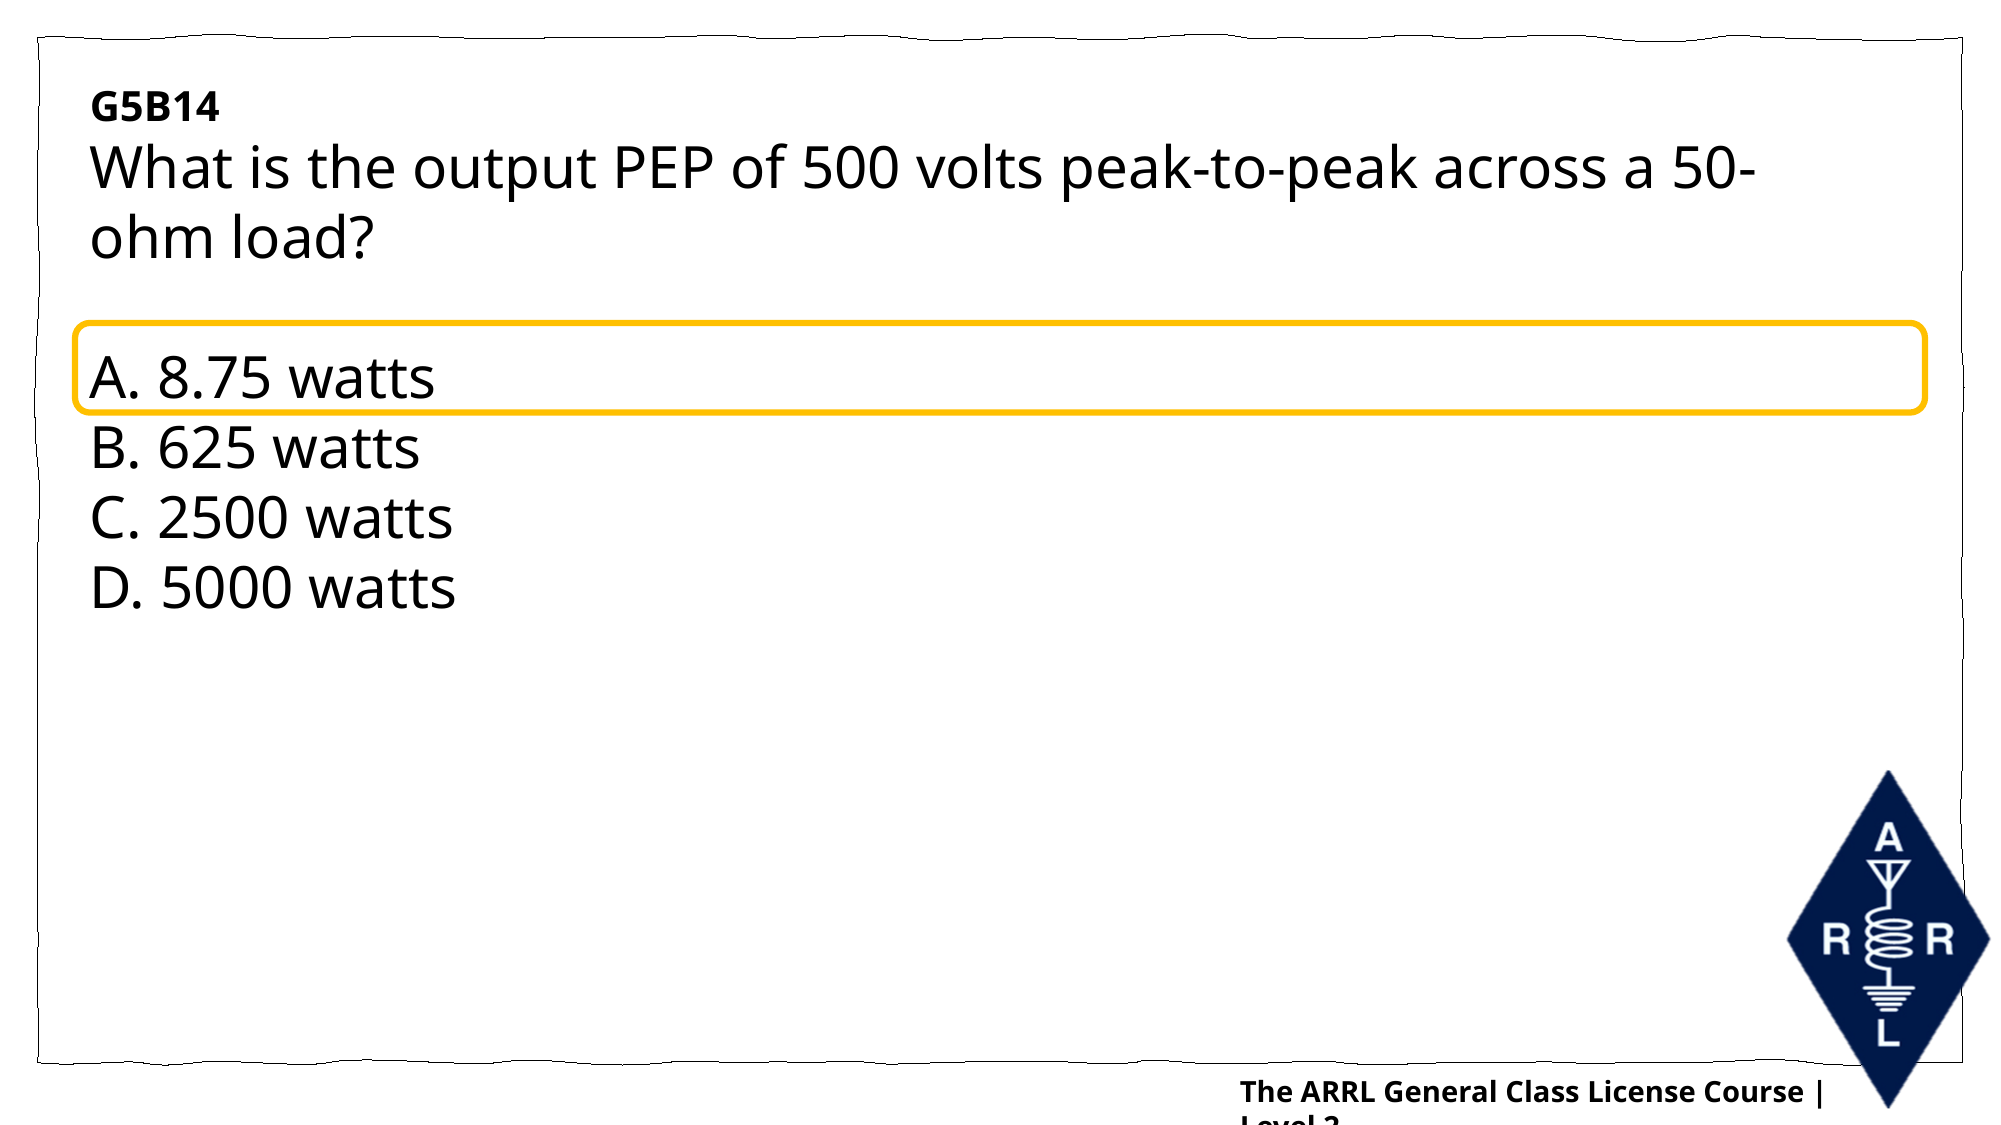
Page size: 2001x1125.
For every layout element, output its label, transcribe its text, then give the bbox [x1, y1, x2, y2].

picture [1773, 752, 1999, 1125]
text_box G5B14 What is the output PEP of 500 volts peak-to-peak across a 50-ohm load? A. 8.75 watts B. 625 watts C. 2500 watts D. 5000 watts [75, 72, 1850, 330]
text_box G5B14 What is the output PEP of 500 volts peak-to-peak across a 50-ohm load? A. 8.75 watts B. 625 watts C. 2500 watts D. 5000 watts [75, 406, 1850, 628]
text_box [73, 321, 1927, 414]
